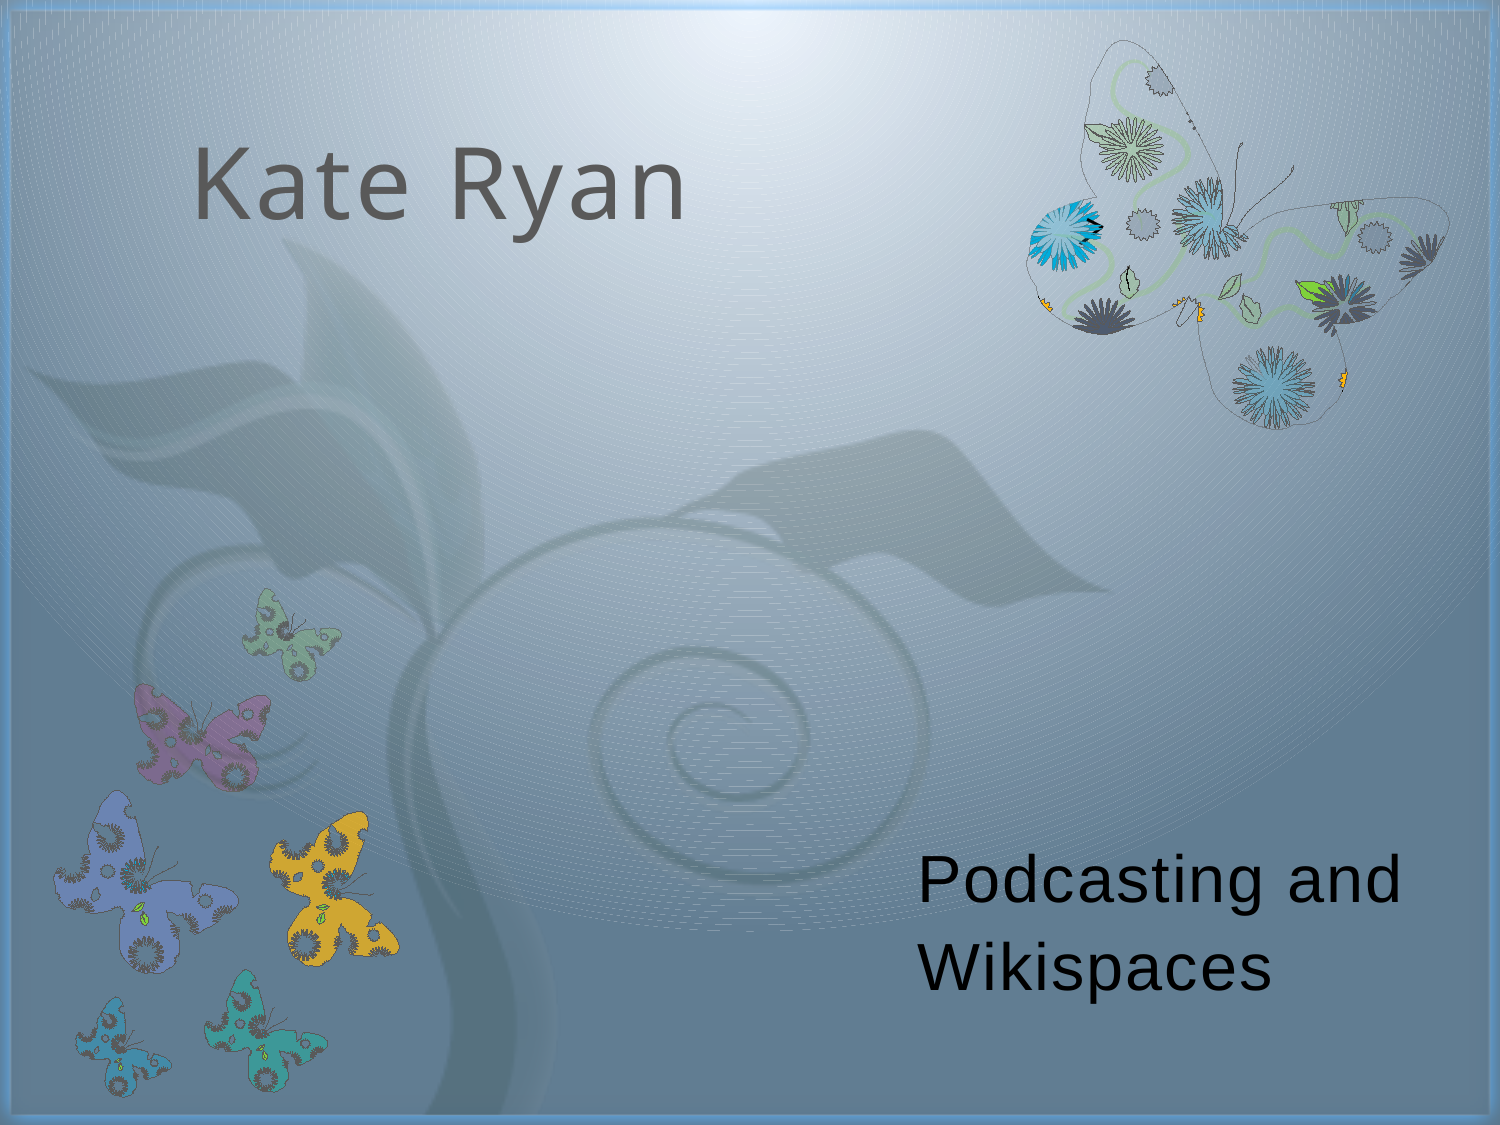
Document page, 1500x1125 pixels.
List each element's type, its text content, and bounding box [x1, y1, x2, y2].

title Kate Ryan [152, 58, 891, 300]
picture [0, 187, 1296, 1115]
subtitle Podcasting and Wikispaces [902, 820, 1500, 1083]
picture [1225, 233, 1296, 318]
